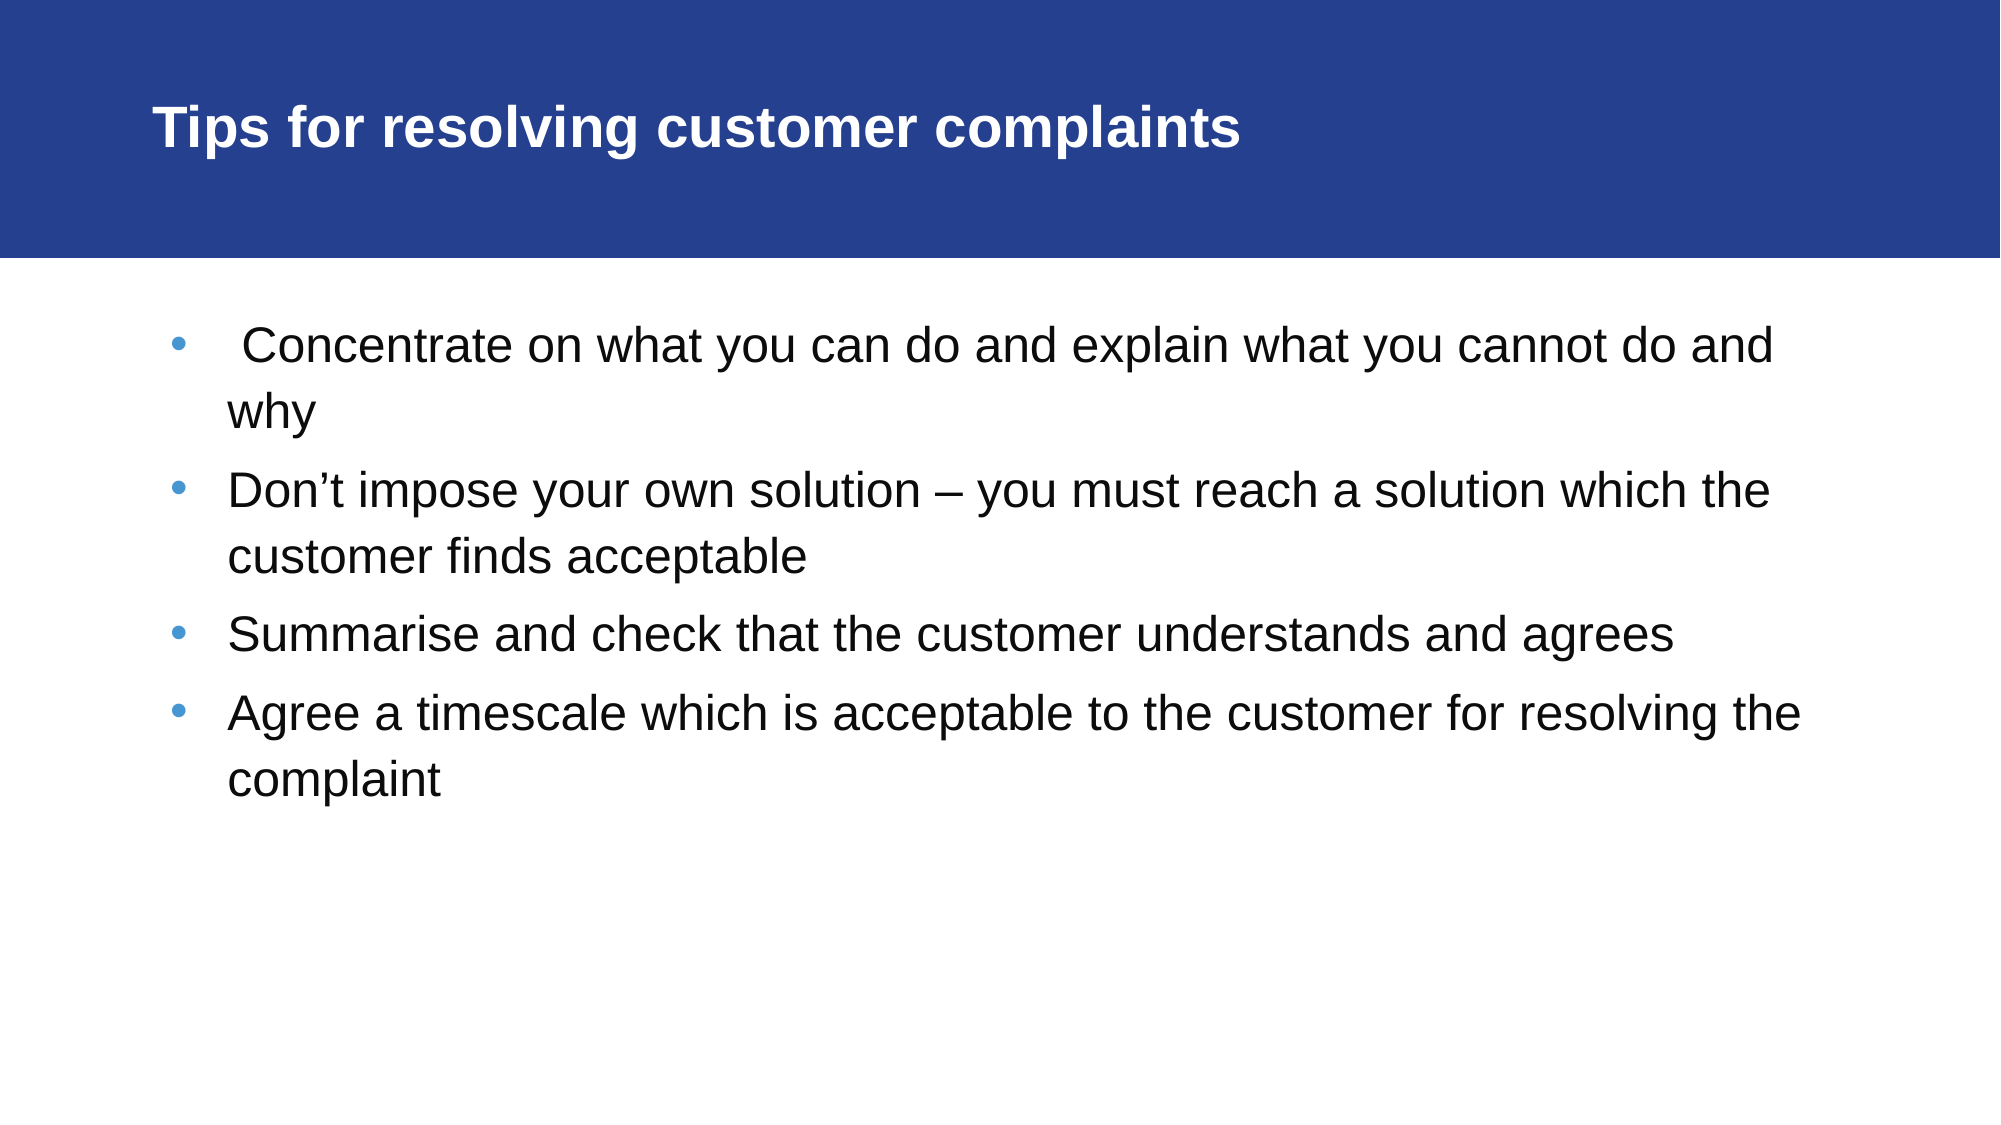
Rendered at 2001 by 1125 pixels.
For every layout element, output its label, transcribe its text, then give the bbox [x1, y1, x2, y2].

title Tips for resolving customer complaints [137, 20, 1863, 238]
list Concentrate on what you can do and explain what you cannot do and why Don’t impose your own solution – you must reach a solution which the customer finds acceptable Summarise and check that the customer understands and agrees Agree a timescale which is acceptable to the customer for resolving the complaint [137, 299, 1863, 1025]
